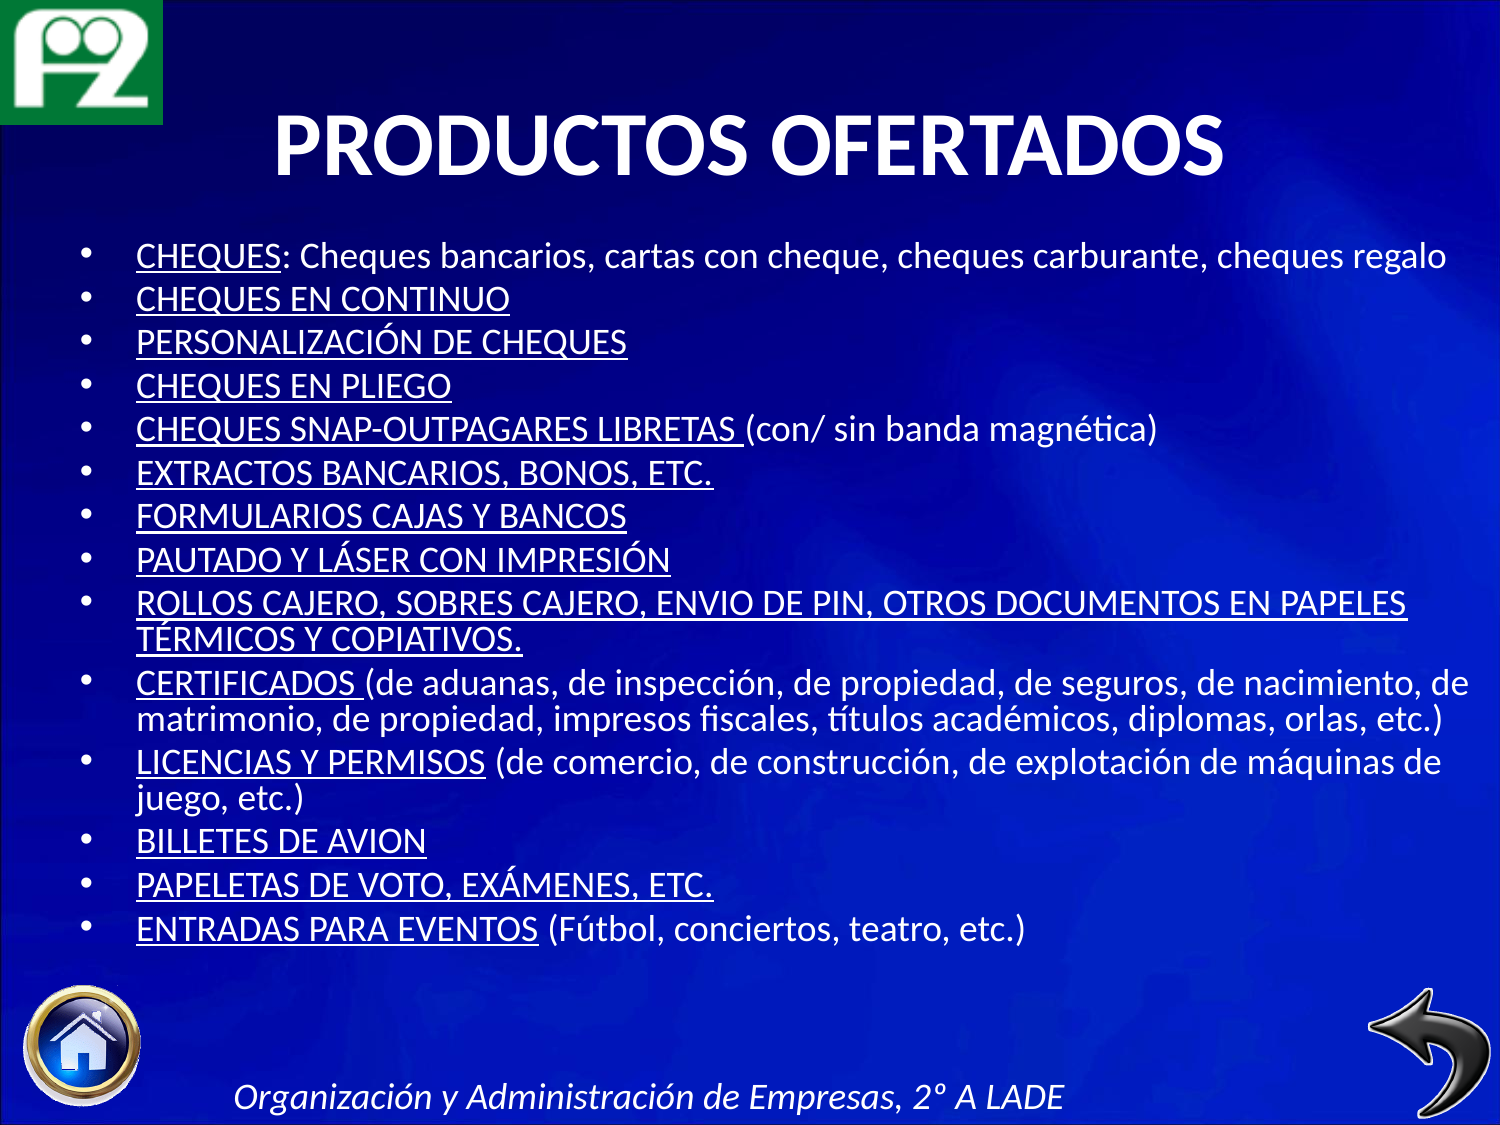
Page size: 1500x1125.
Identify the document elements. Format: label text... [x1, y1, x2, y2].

list CHEQUES: Cheques bancarios, cartas con cheque, cheques carburante, cheques regalo CHEQUES EN CONTINUO PERSONALIZACIÓN DE CHEQUES CHEQUES EN PLIEGO CHEQUES SNAP-OUTPAGARES LIBRETAS (con/ sin banda magnética) EXTRACTOS BANCARIOS, BONOS, ETC. FORMULARIOS CAJAS Y BANCOS PAUTADO Y LÁSER CON IMPRESIÓN ROLLOS CAJERO, SOBRES CAJERO, ENVIO DE PIN, OTROS DOCUMENTOS EN PAPELES TÉRMICOS Y COPIATIVOS. CERTIFICADOS (de aduanas, de inspección, de propiedad, de seguros, de nacimiento, de matrimonio, de propiedad, impresos fiscales, títulos académicos, diplomas, orlas, etc.) LICENCIAS Y PERMISOS (de comercio, de construcción, de explotación de máquinas de juego, etc.) BILLETES DE AVION PAPELETAS DE VOTO, EXÁMENES, ETC. ENTRADAS PARA EVENTOS (Fútbol, conciertos, teatro, etc.) [64, 231, 1500, 1059]
text_box Organización y Administración de Empresas, 2º A LADE [218, 1064, 1199, 1125]
picture [0, 0, 1500, 1125]
title PRODUCTOS OFERTADOS [74, 44, 1426, 231]
